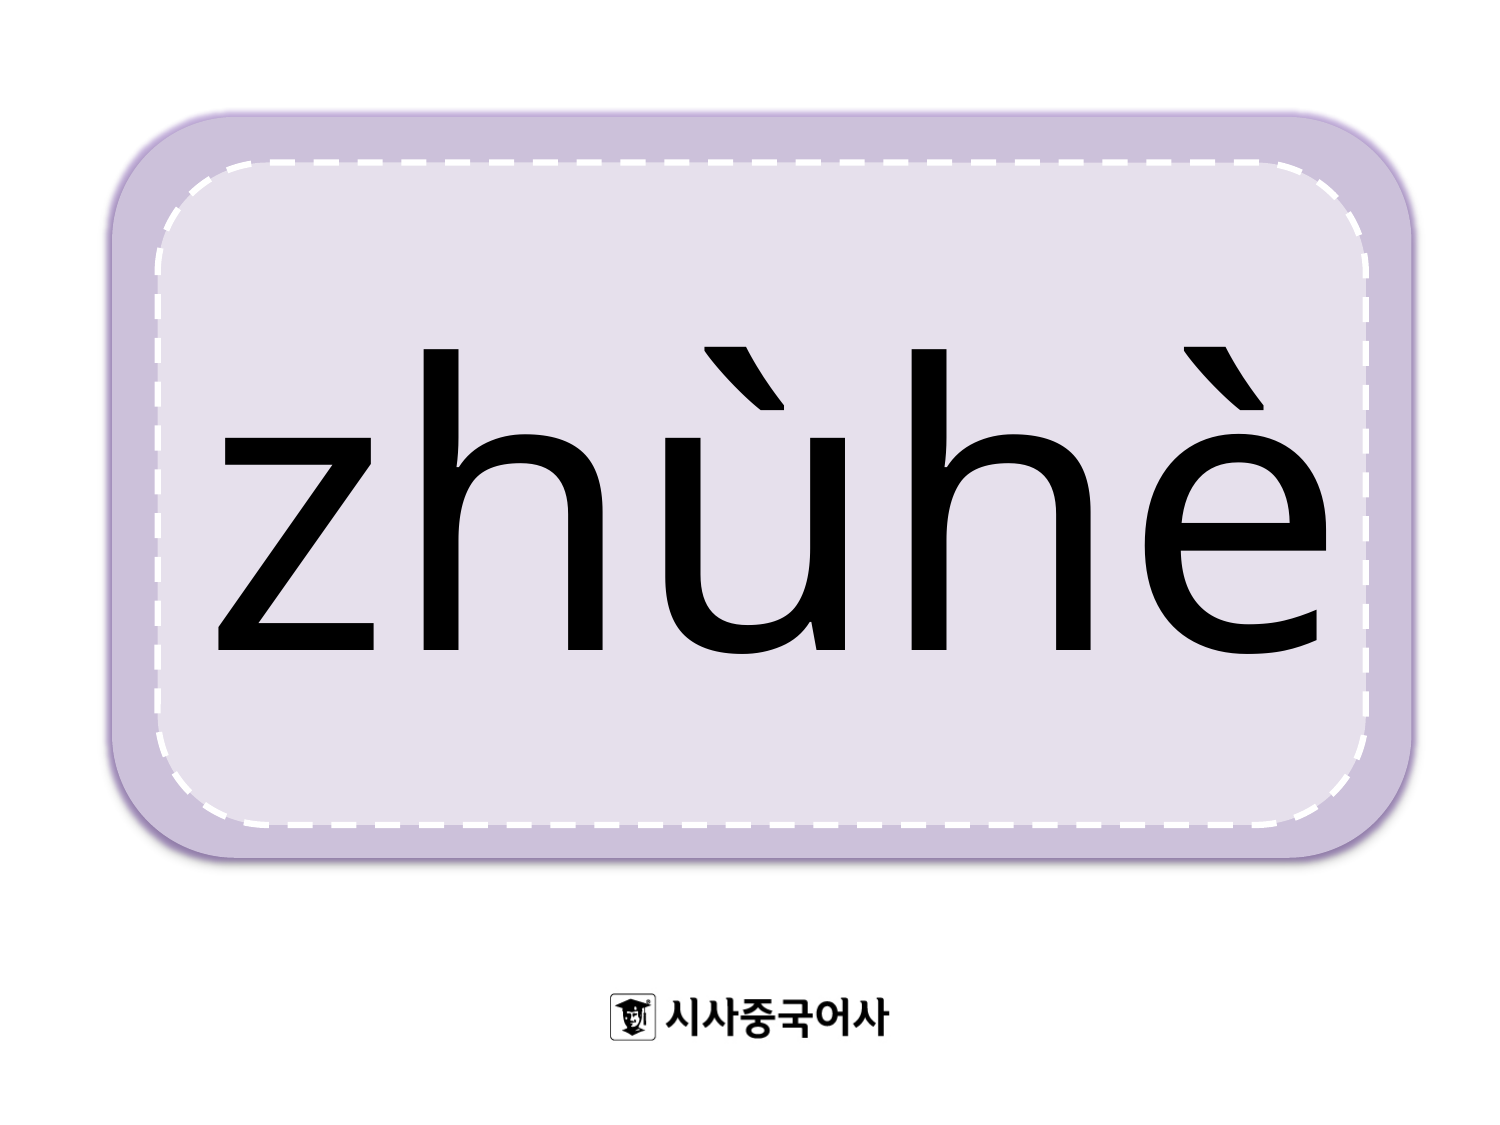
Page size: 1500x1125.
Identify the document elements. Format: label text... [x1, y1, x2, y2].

text_box zhùhè [171, 160, 1380, 824]
picture [602, 987, 898, 1047]
